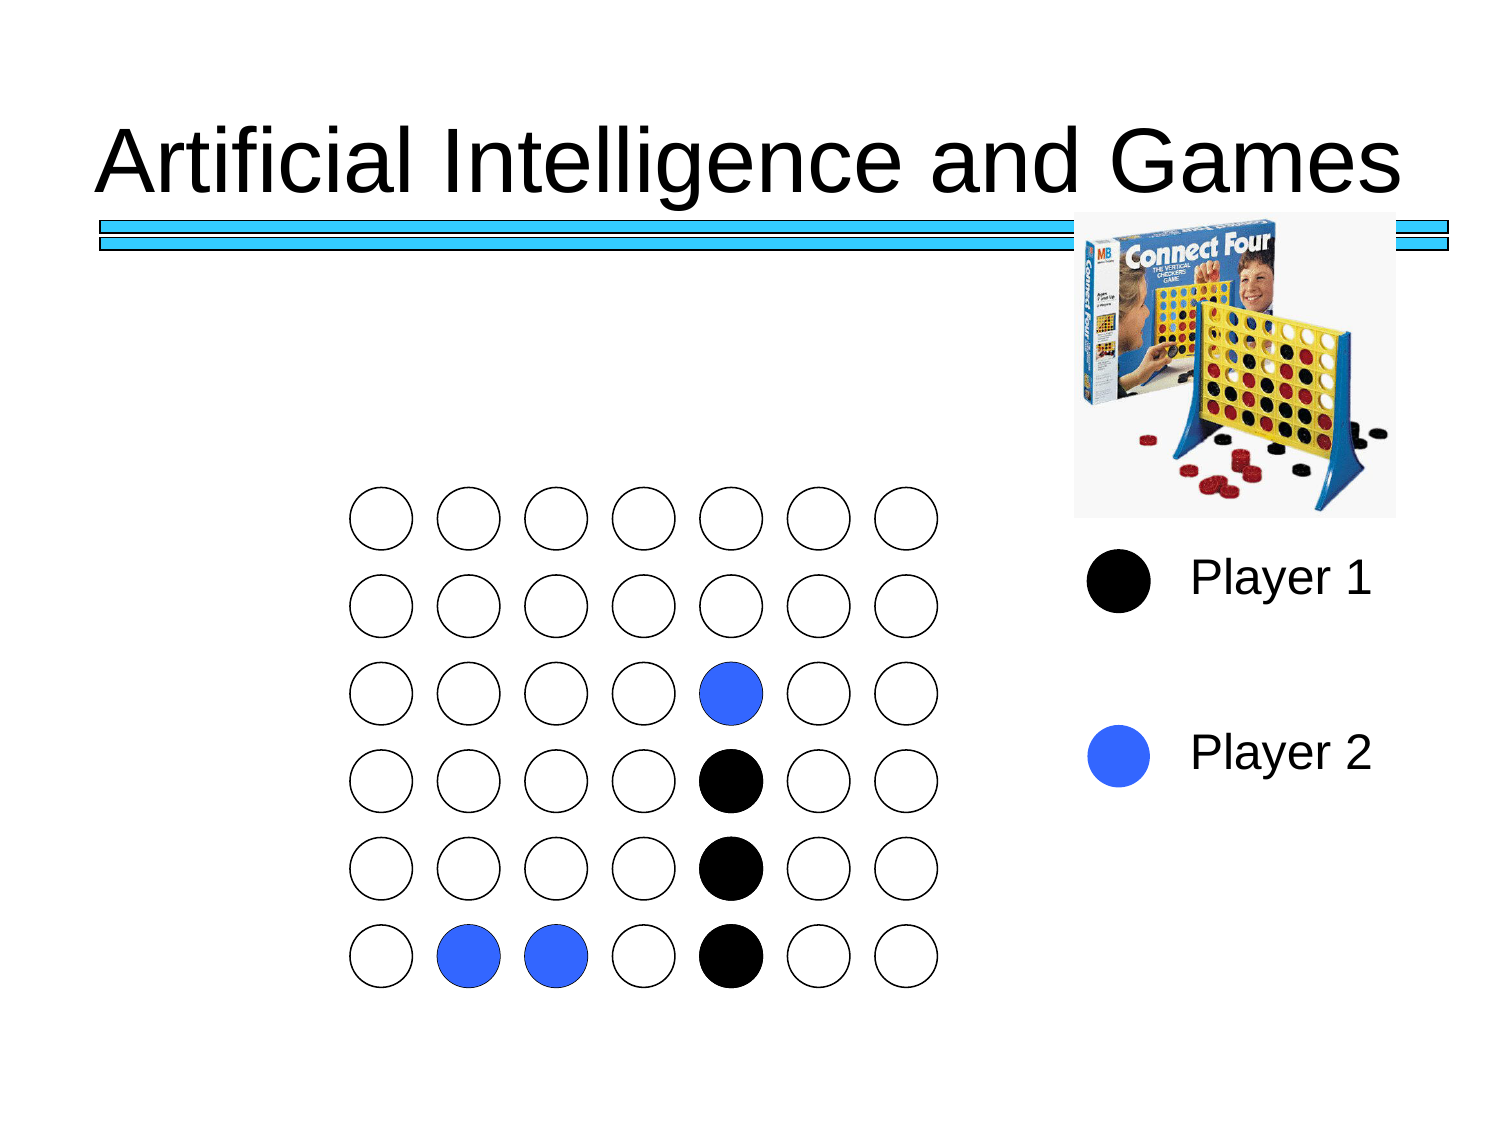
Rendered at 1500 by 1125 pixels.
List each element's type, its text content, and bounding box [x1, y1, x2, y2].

text_box [524, 487, 588, 550]
text_box [787, 662, 850, 725]
text_box [874, 749, 938, 813]
text_box [524, 837, 588, 900]
text_box [1087, 549, 1150, 613]
text_box [874, 924, 938, 988]
text_box [699, 662, 763, 725]
text_box Player 2 [1174, 712, 1422, 788]
text_box [349, 749, 413, 813]
text_box [874, 837, 938, 900]
text_box [437, 487, 500, 550]
text_box [612, 749, 675, 813]
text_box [1401, 220, 1449, 251]
title Artificial Intelligence and Games [37, 62, 1463, 250]
text_box [349, 924, 413, 988]
text_box [524, 574, 588, 638]
text_box [612, 487, 675, 550]
text_box [787, 837, 850, 900]
text_box [524, 662, 588, 725]
text_box Player 1 [1174, 537, 1422, 613]
text_box [612, 924, 675, 988]
text_box [787, 574, 850, 638]
text_box [524, 749, 588, 813]
text_box [437, 837, 500, 900]
text_box [874, 662, 938, 725]
text_box [699, 487, 763, 550]
text_box [349, 662, 413, 725]
text_box [437, 924, 500, 988]
text_box [699, 749, 763, 813]
picture [1074, 212, 1397, 519]
text_box [874, 487, 938, 550]
text_box [612, 837, 675, 900]
text_box [787, 924, 850, 988]
text_box [874, 574, 938, 638]
text_box [349, 574, 413, 638]
text_box [524, 924, 588, 988]
text_box [699, 924, 763, 988]
text_box [787, 487, 850, 550]
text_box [99, 220, 1069, 251]
text_box [1087, 724, 1150, 788]
text_box [612, 574, 675, 638]
text_box [437, 662, 500, 725]
text_box [699, 574, 763, 638]
text_box [787, 749, 850, 813]
text_box [437, 574, 500, 638]
text_box [612, 662, 675, 725]
text_box [349, 837, 413, 900]
text_box [699, 837, 763, 900]
text_box [349, 487, 413, 550]
text_box [437, 749, 500, 813]
